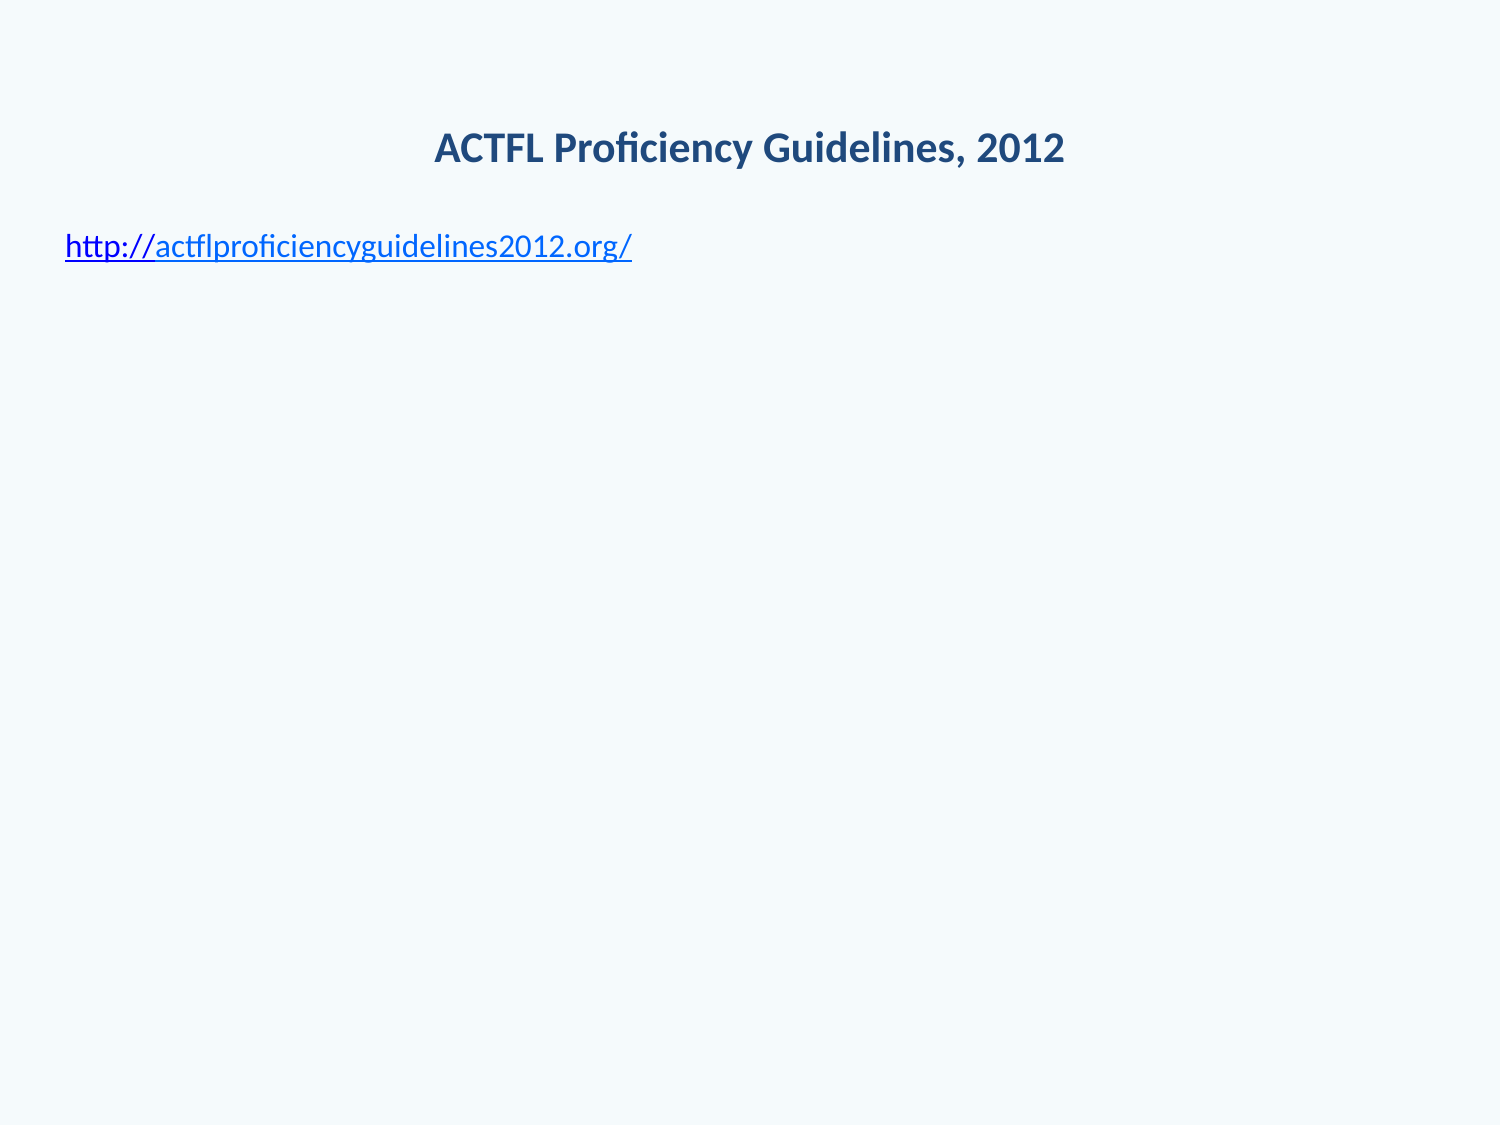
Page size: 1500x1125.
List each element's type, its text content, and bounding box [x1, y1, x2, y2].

subtitle ACTFL Proficiency Guidelines, 2012 http://actflproficiencyguidelines2012.org/ [50, 50, 1450, 1038]
